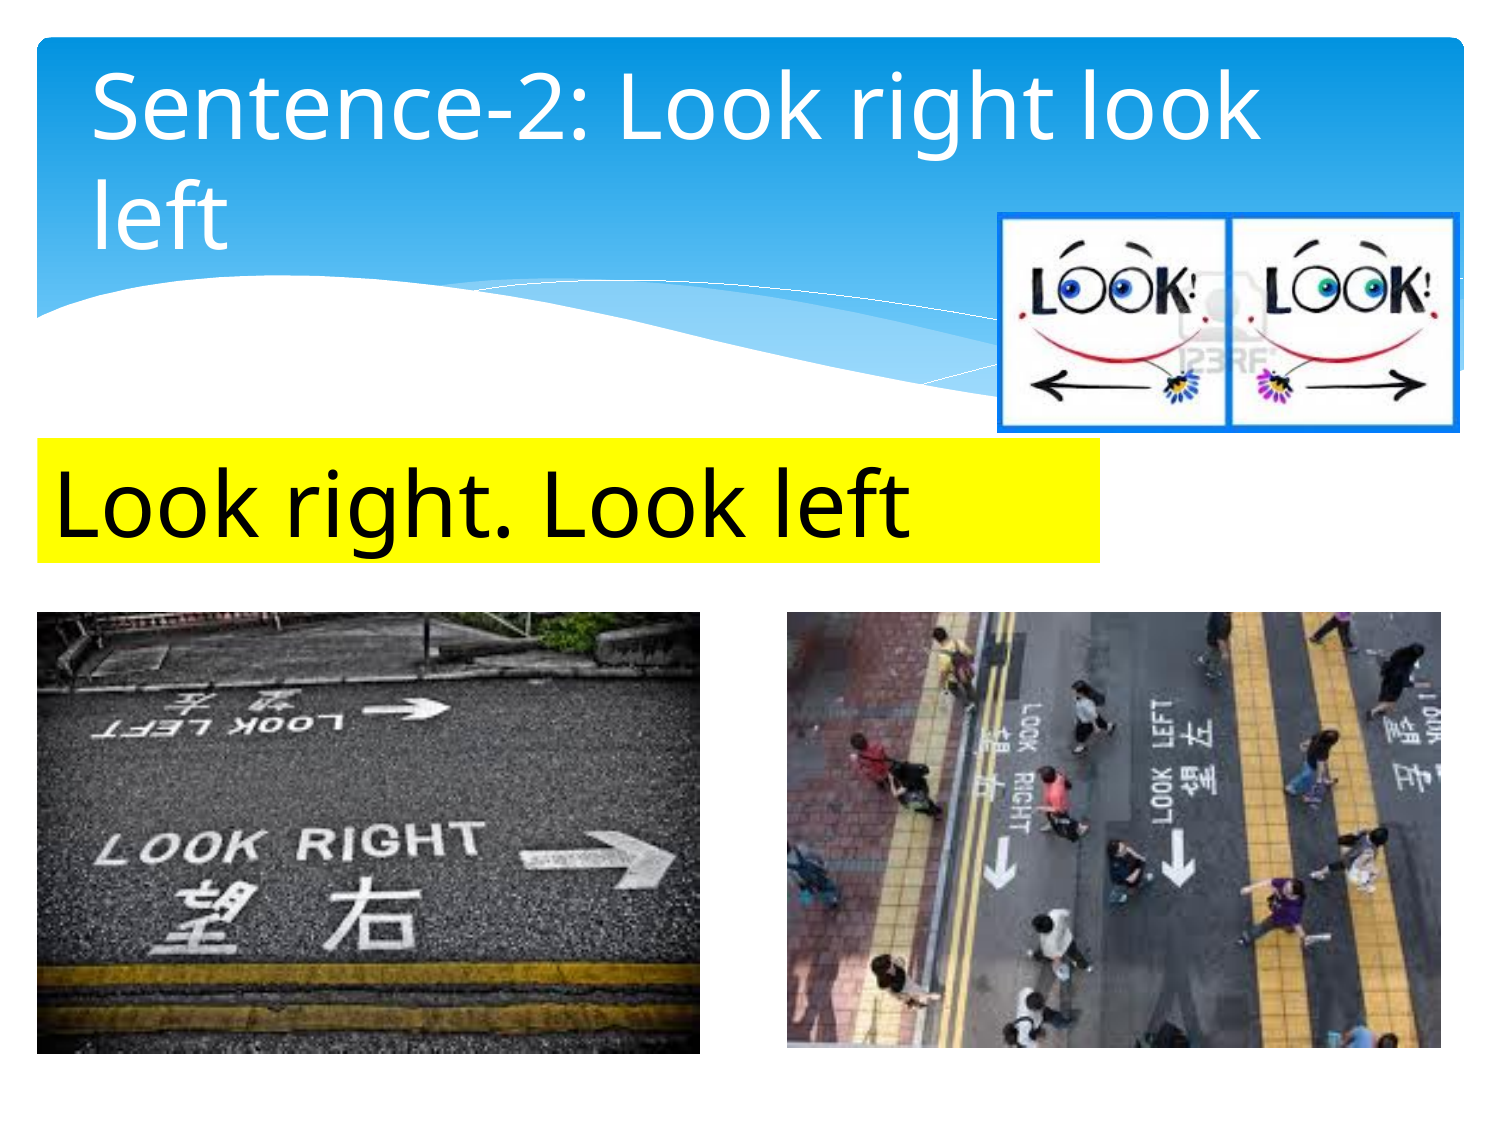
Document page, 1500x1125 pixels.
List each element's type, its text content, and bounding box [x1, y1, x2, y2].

title Sentence-2: Look right look left [74, 55, 1426, 262]
picture [37, 612, 701, 1054]
picture [996, 212, 1460, 433]
picture [787, 612, 1441, 1048]
text_box Look right. Look left [37, 438, 1100, 563]
